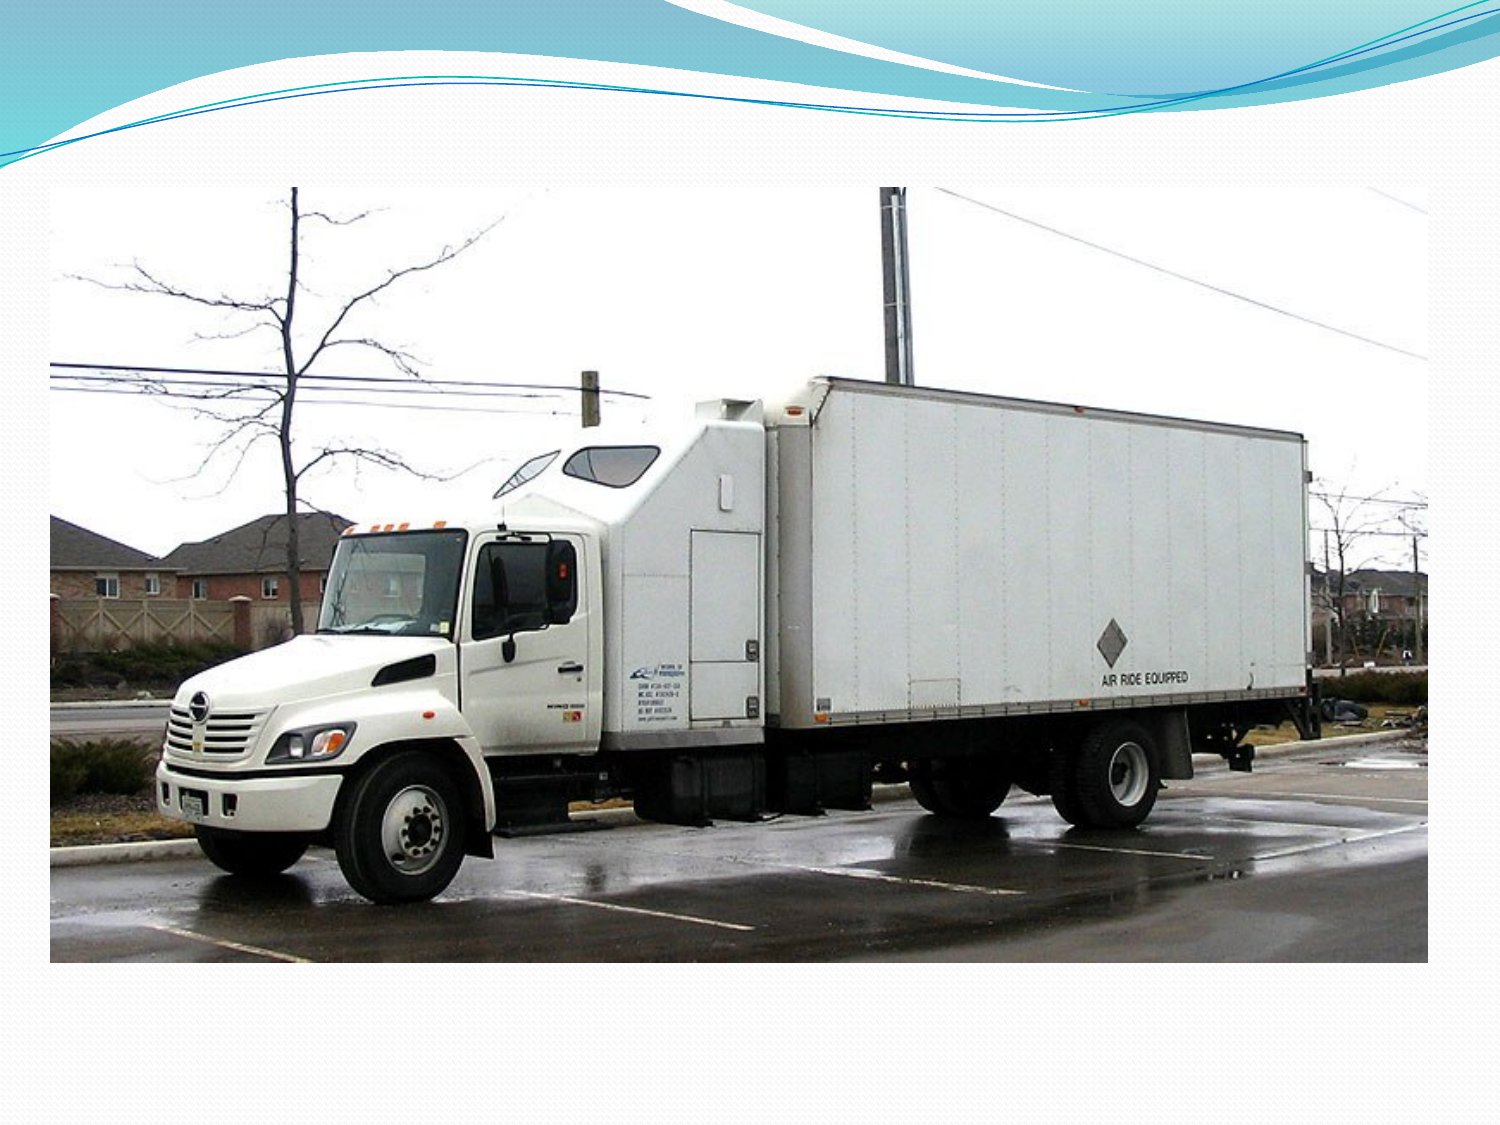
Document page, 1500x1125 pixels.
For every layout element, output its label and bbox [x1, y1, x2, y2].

picture [49, 187, 1428, 963]
